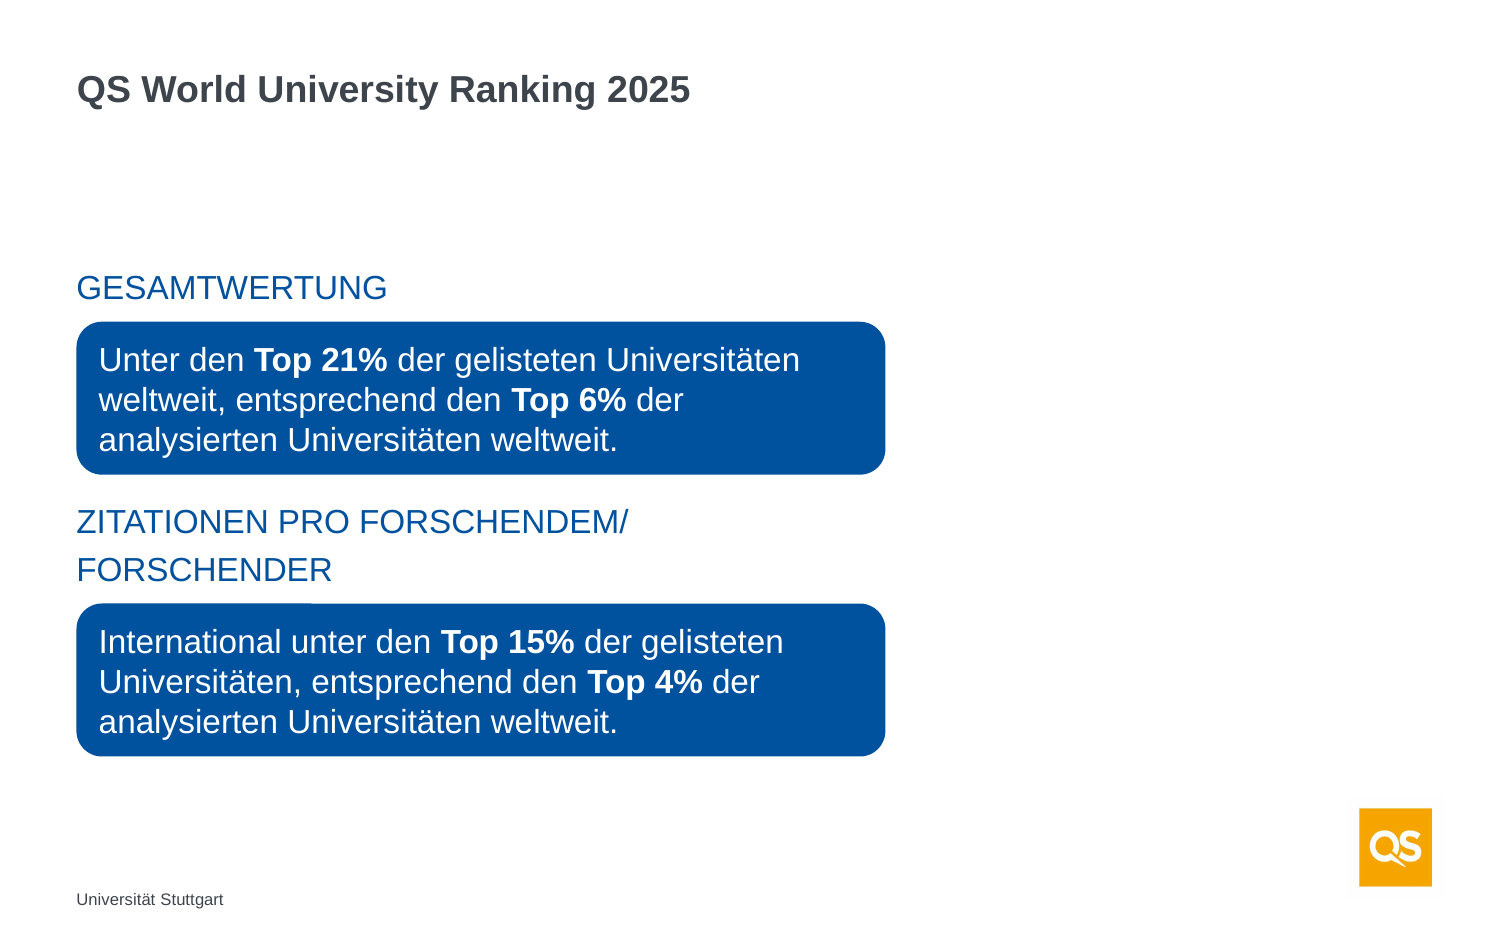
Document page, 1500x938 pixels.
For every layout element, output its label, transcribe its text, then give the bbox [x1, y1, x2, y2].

text_box Gesamtwertung [76, 262, 727, 302]
footer Universität Stuttgart [76, 888, 1072, 910]
title QS World University Ranking 2025 [76, 64, 1424, 111]
picture [1347, 795, 1444, 899]
text_box Unter den Top 21% der gelisteten Universitäten weltweit, entsprechend den Top 6% der analysierten Universitäten weltweit. [75, 320, 887, 476]
text_box Zitationen pro forschendeM/ Forschender [76, 496, 727, 583]
text_box International unter den Top 15% der gelisteten Universitäten, entsprechend den Top 4% der analysierten Universitäten weltweit. [75, 602, 887, 758]
